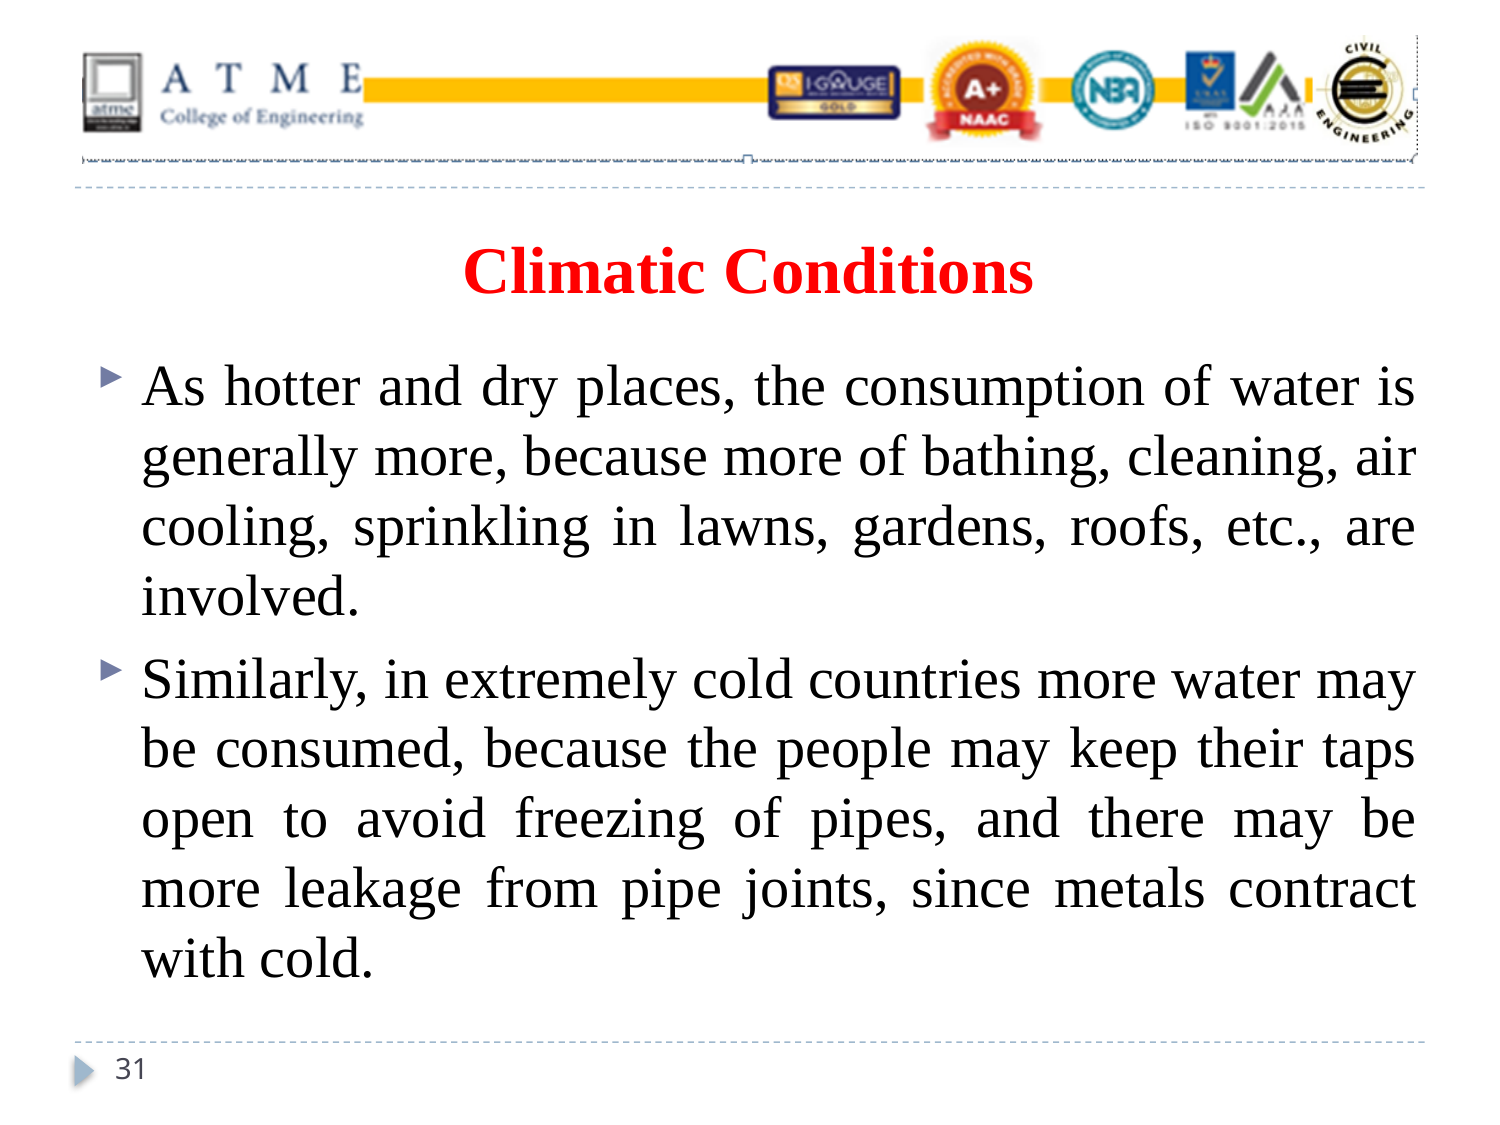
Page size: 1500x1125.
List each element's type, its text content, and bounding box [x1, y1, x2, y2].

list As hotter and dry places, the consumption of water is generally more, because more of bathing, cleaning, air cooling, sprinkling in lawns, gardens, roofs, etc., are involved. Similarly, in extremely cold countries more water may be consumed, because the people may keep their taps open to avoid freezing of pipes, and there may be more leakage from pipe joints, since metals contract with cold. [82, 339, 1432, 1125]
picture [82, 35, 1418, 164]
title Climatic Conditions [82, 199, 1432, 315]
